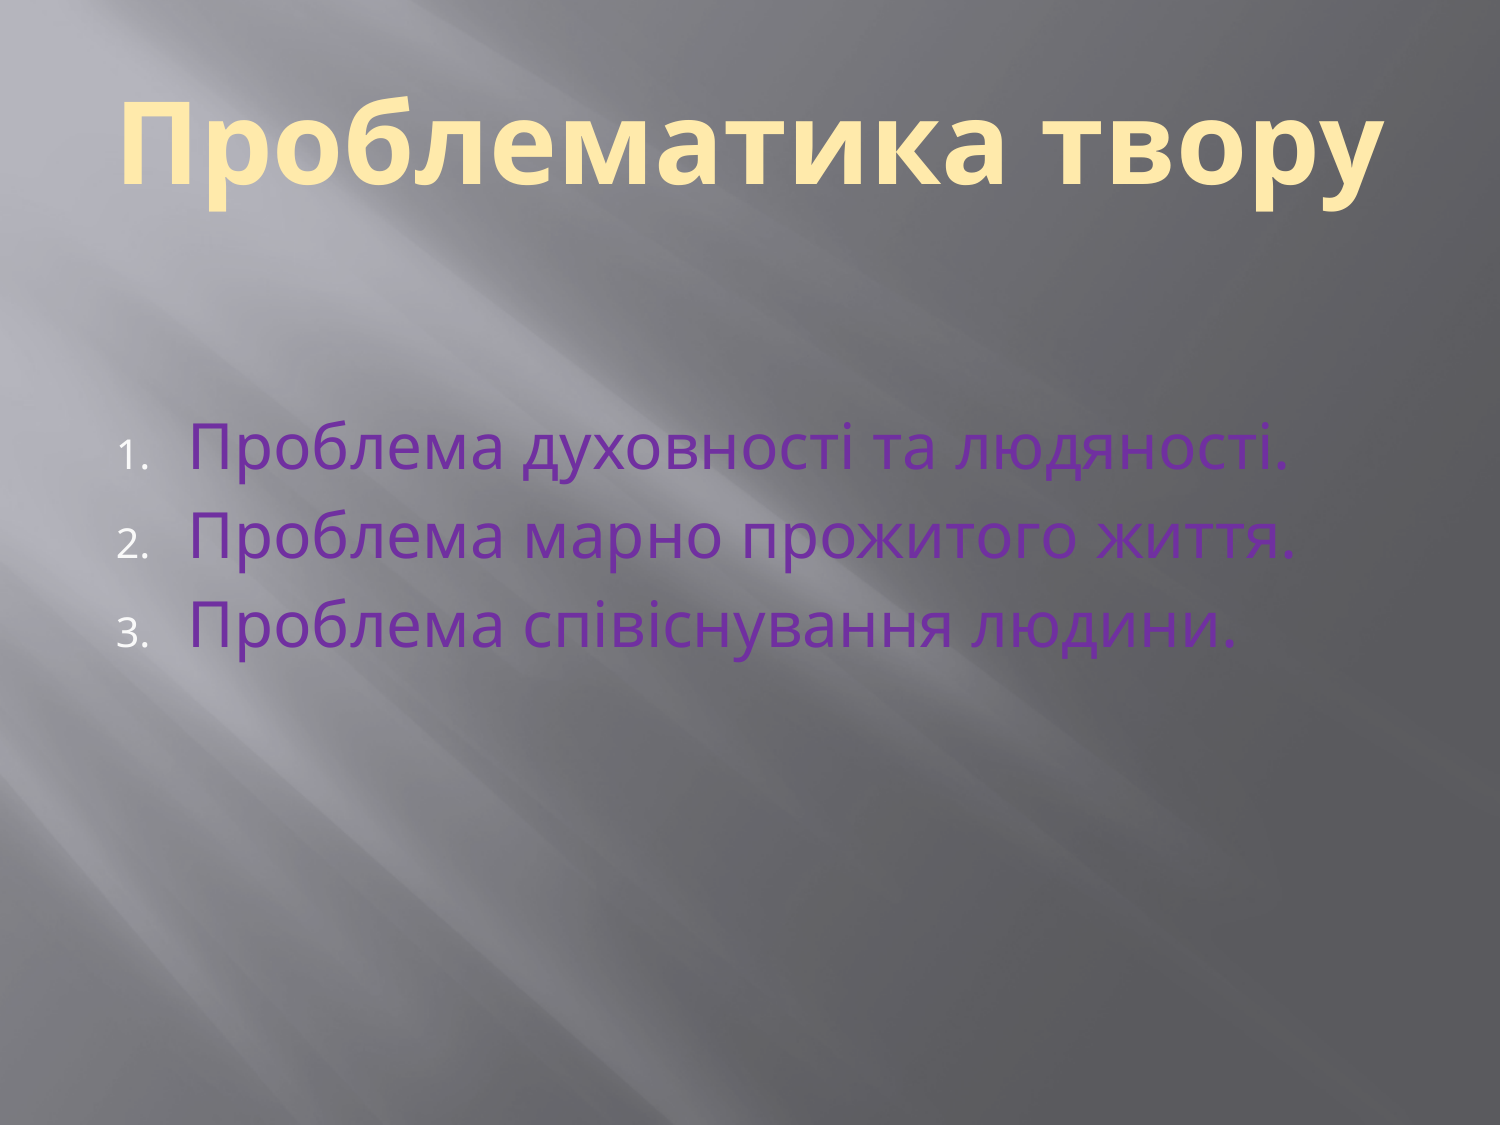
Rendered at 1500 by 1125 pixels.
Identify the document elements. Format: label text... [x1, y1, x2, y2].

list Проблема духовності та людяності. Проблема марно прожитого життя. Проблема співіснування людини. [82, 398, 1432, 828]
title Проблематика твору [75, 45, 1425, 233]
